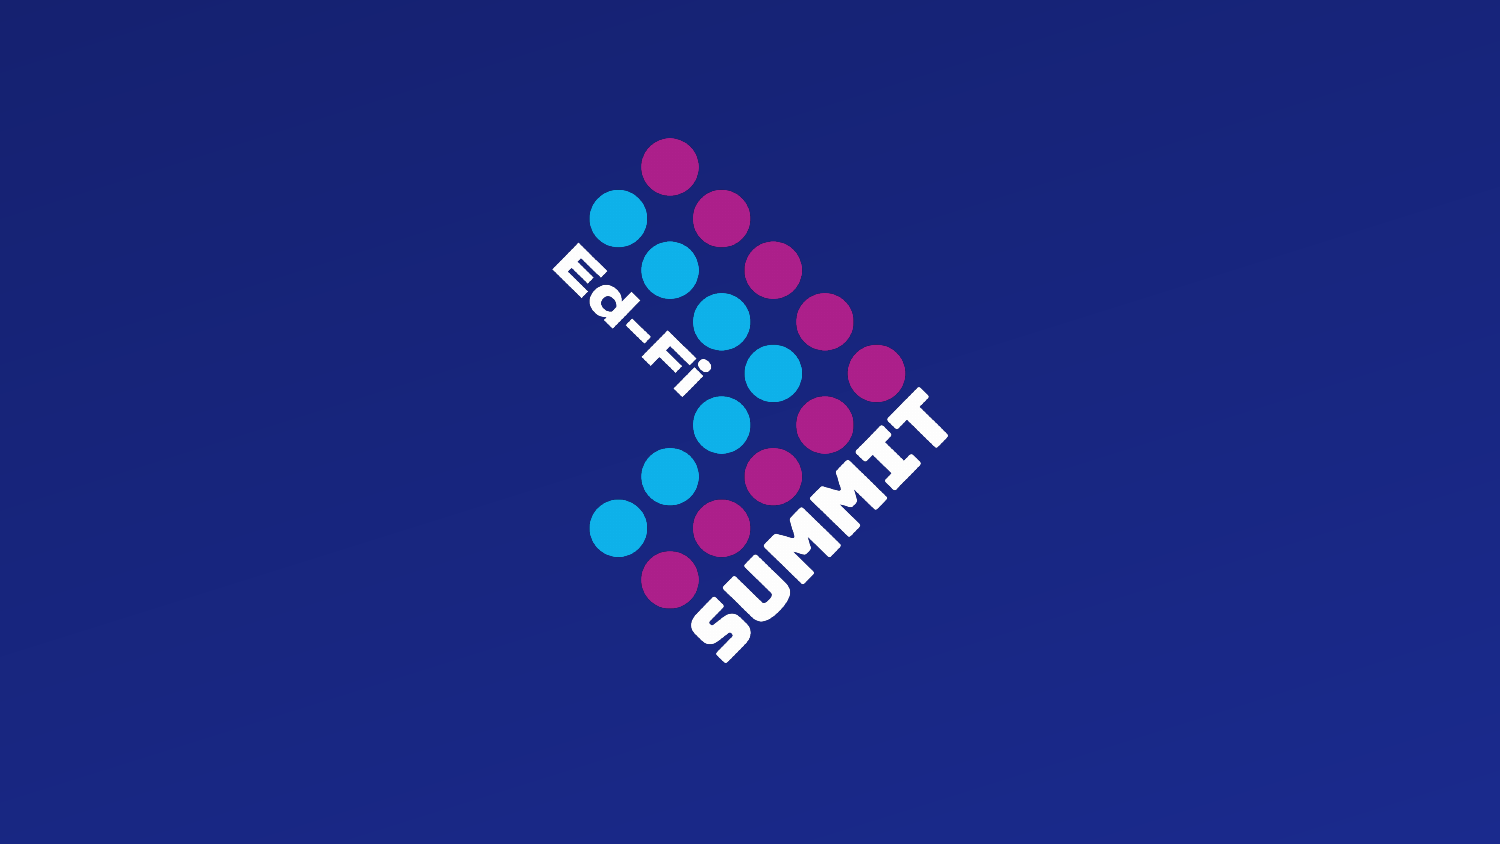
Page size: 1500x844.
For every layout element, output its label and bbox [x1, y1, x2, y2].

picture [552, 138, 948, 663]
